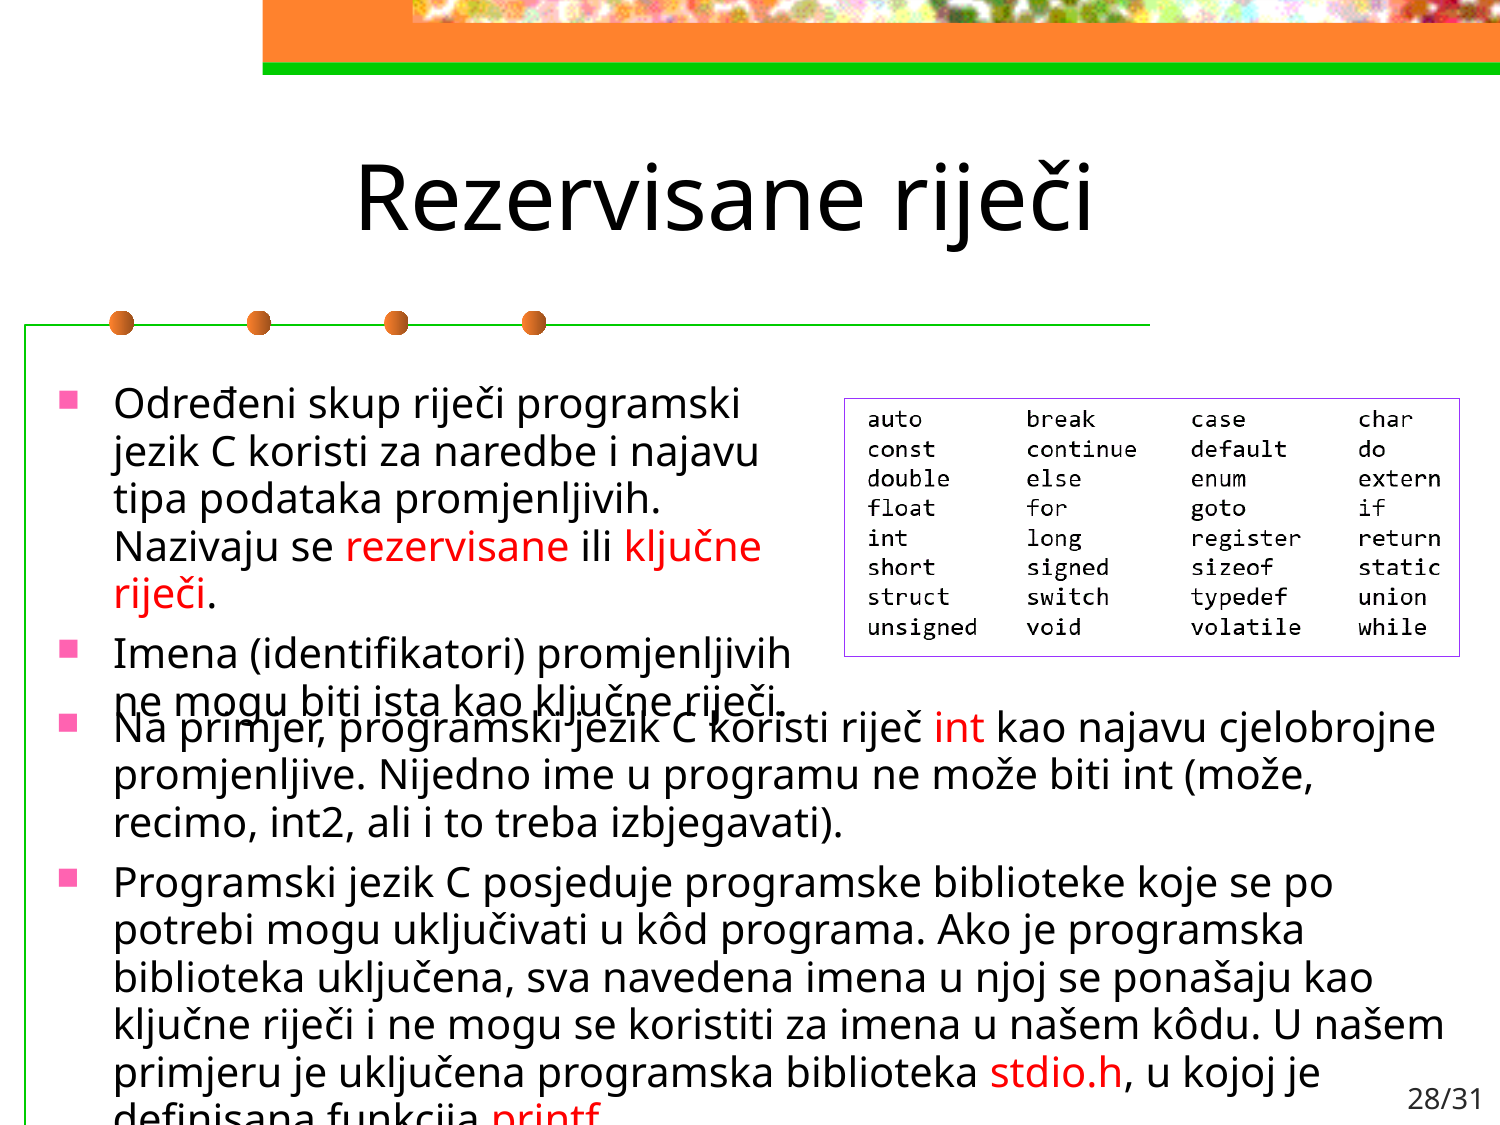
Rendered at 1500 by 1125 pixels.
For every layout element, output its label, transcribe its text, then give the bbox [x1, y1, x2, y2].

title Rezervisane riječi [87, 99, 1363, 288]
picture [412, 0, 1500, 23]
picture [844, 398, 1460, 658]
text_box 28/31 [1374, 1072, 1500, 1123]
list Na primjer, programski jezik C koristi riječ int kao najavu cjelobrojne promjenljive. Nijedno ime u programu ne može biti int (može, recimo, int2, ali i to treba izbjegavati). Programski jezik C posjeduje programske biblioteke koje se po potrebi mogu uključivati u kôd programa. Ako je programska biblioteka uključena, sva navedena imena u njoj se ponašaju kao ključne riječi i ne mogu se koristiti za imena u našem kôdu. U našem primjeru je uključena programska biblioteka stdio.h, u kojoj je definisana funkcija printf. [41, 696, 1471, 1083]
text_box Određeni skup riječi programski jezik C koristi za naredbe i najavu tipa podataka promjenljivih. Nazivaju se rezervisane ili ključne riječi. Imena (identifikatori) promjenljivih ne mogu biti ista kao ključne riječi. [41, 373, 833, 705]
